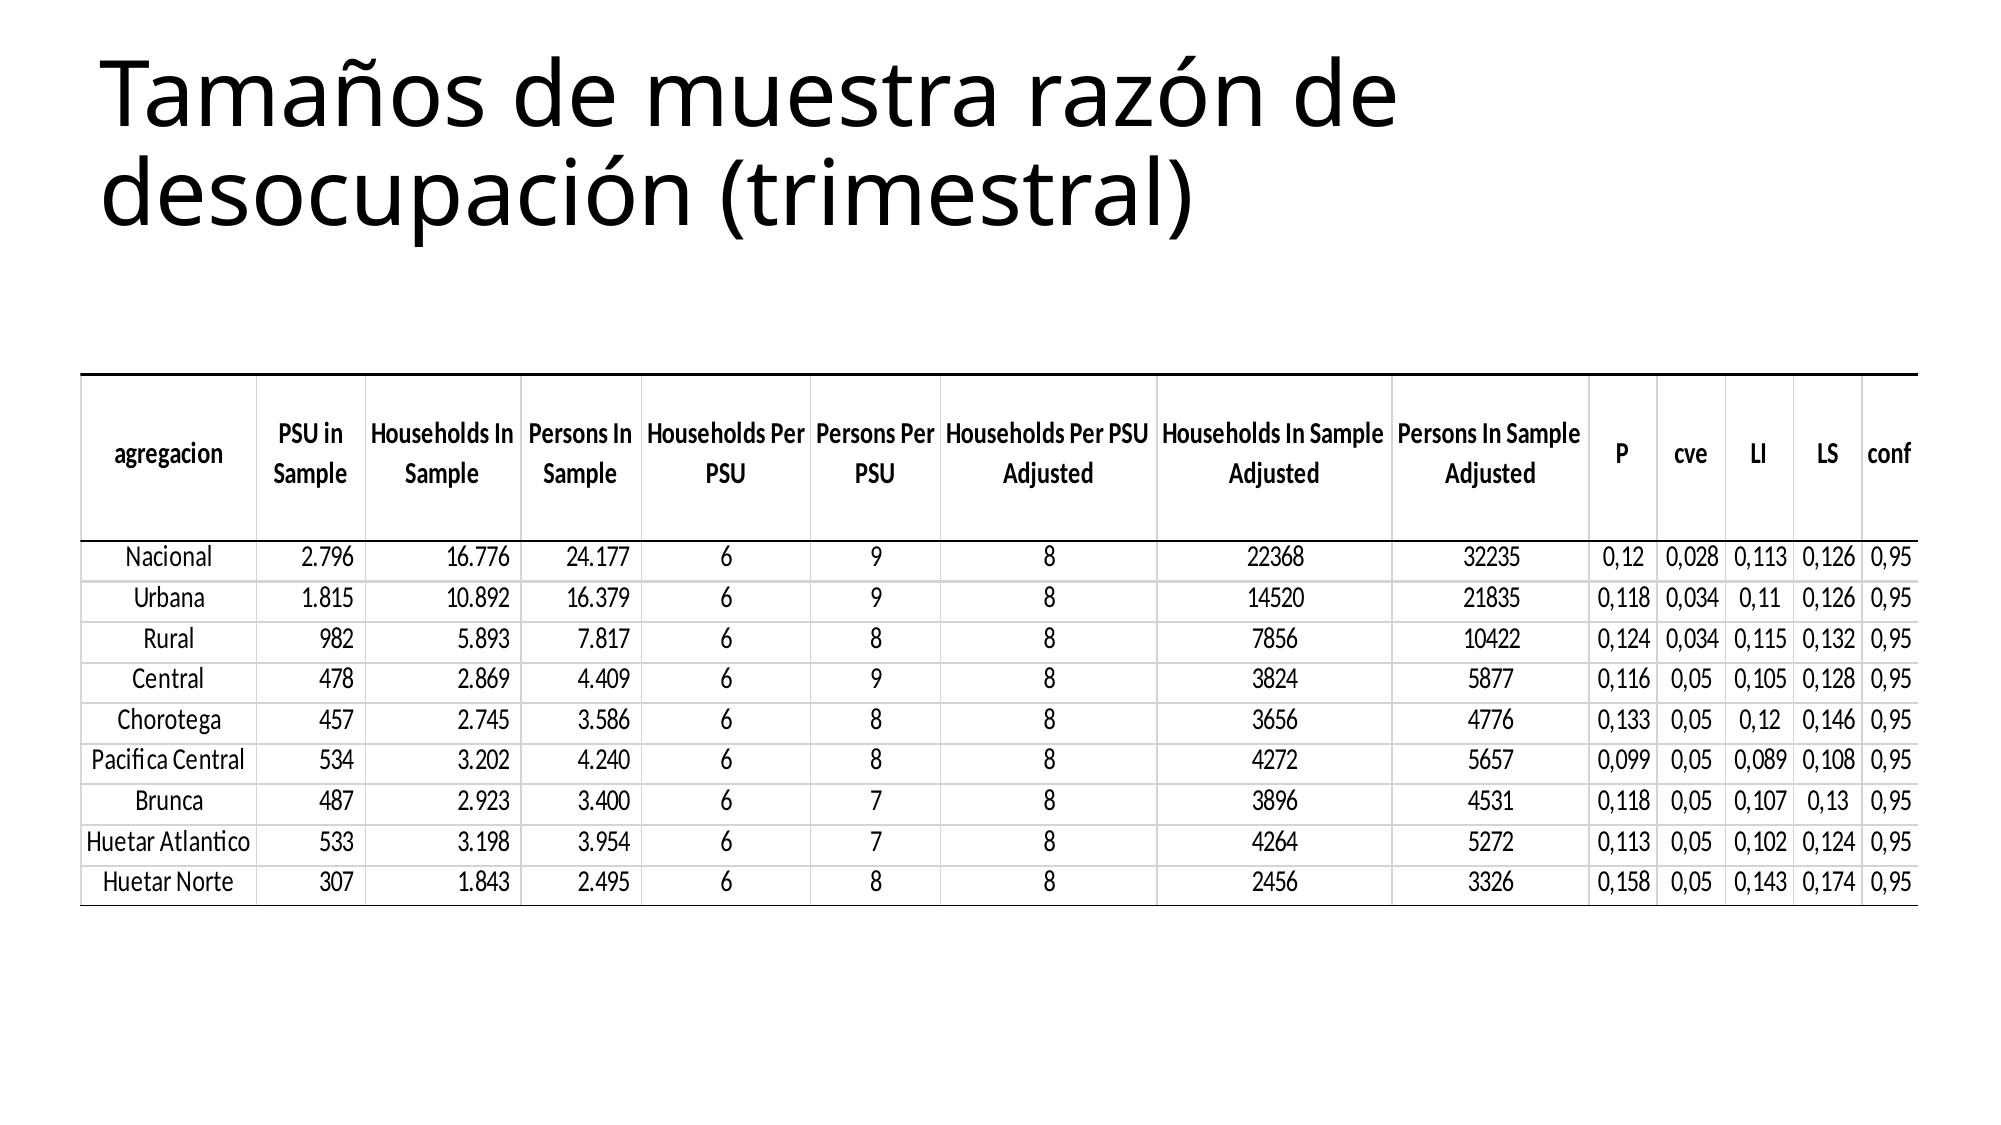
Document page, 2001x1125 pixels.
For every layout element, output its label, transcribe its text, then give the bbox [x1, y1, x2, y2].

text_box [80, 373, 1920, 908]
title Tamaños de muestra razón de desocupación (trimestral) [84, 37, 1965, 255]
